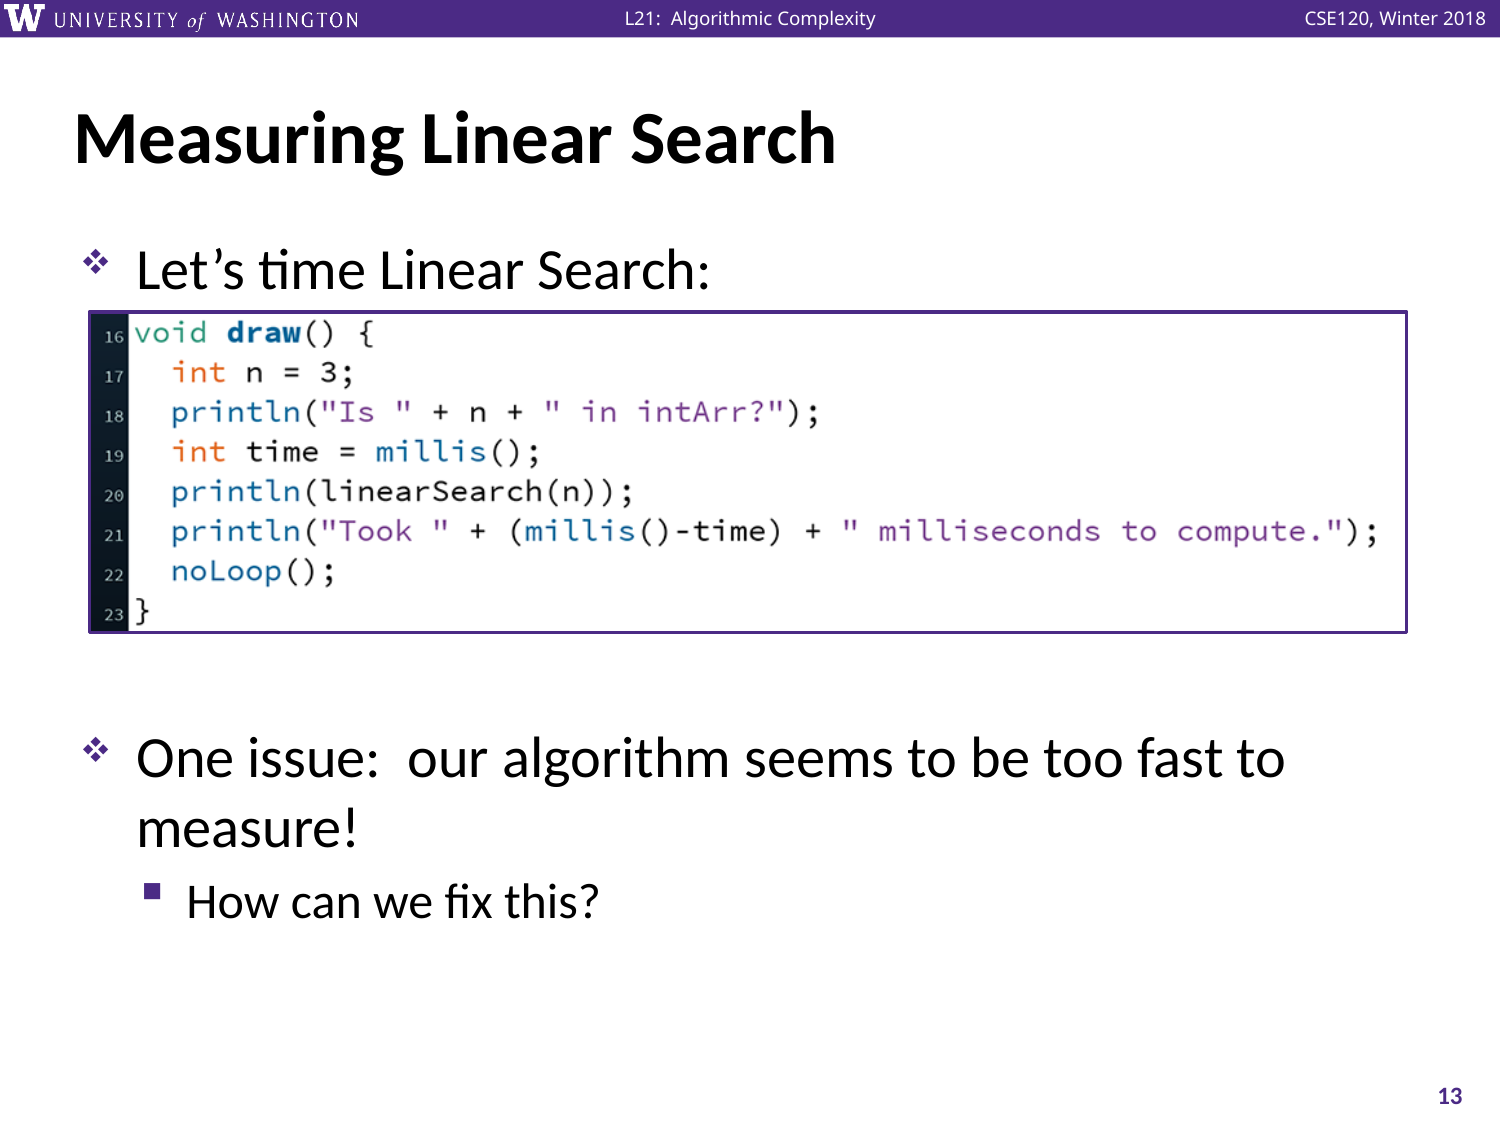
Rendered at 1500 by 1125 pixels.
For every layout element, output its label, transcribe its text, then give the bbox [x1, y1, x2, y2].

title Measuring Linear Search [58, 71, 1438, 197]
picture [4, 4, 358, 32]
list Let’s time Linear Search: One issue: our algorithm seems to be too fast to measure! How can we fix this? [64, 223, 1438, 1040]
slide_number 13 [1400, 1065, 1500, 1125]
picture [90, 313, 1406, 632]
